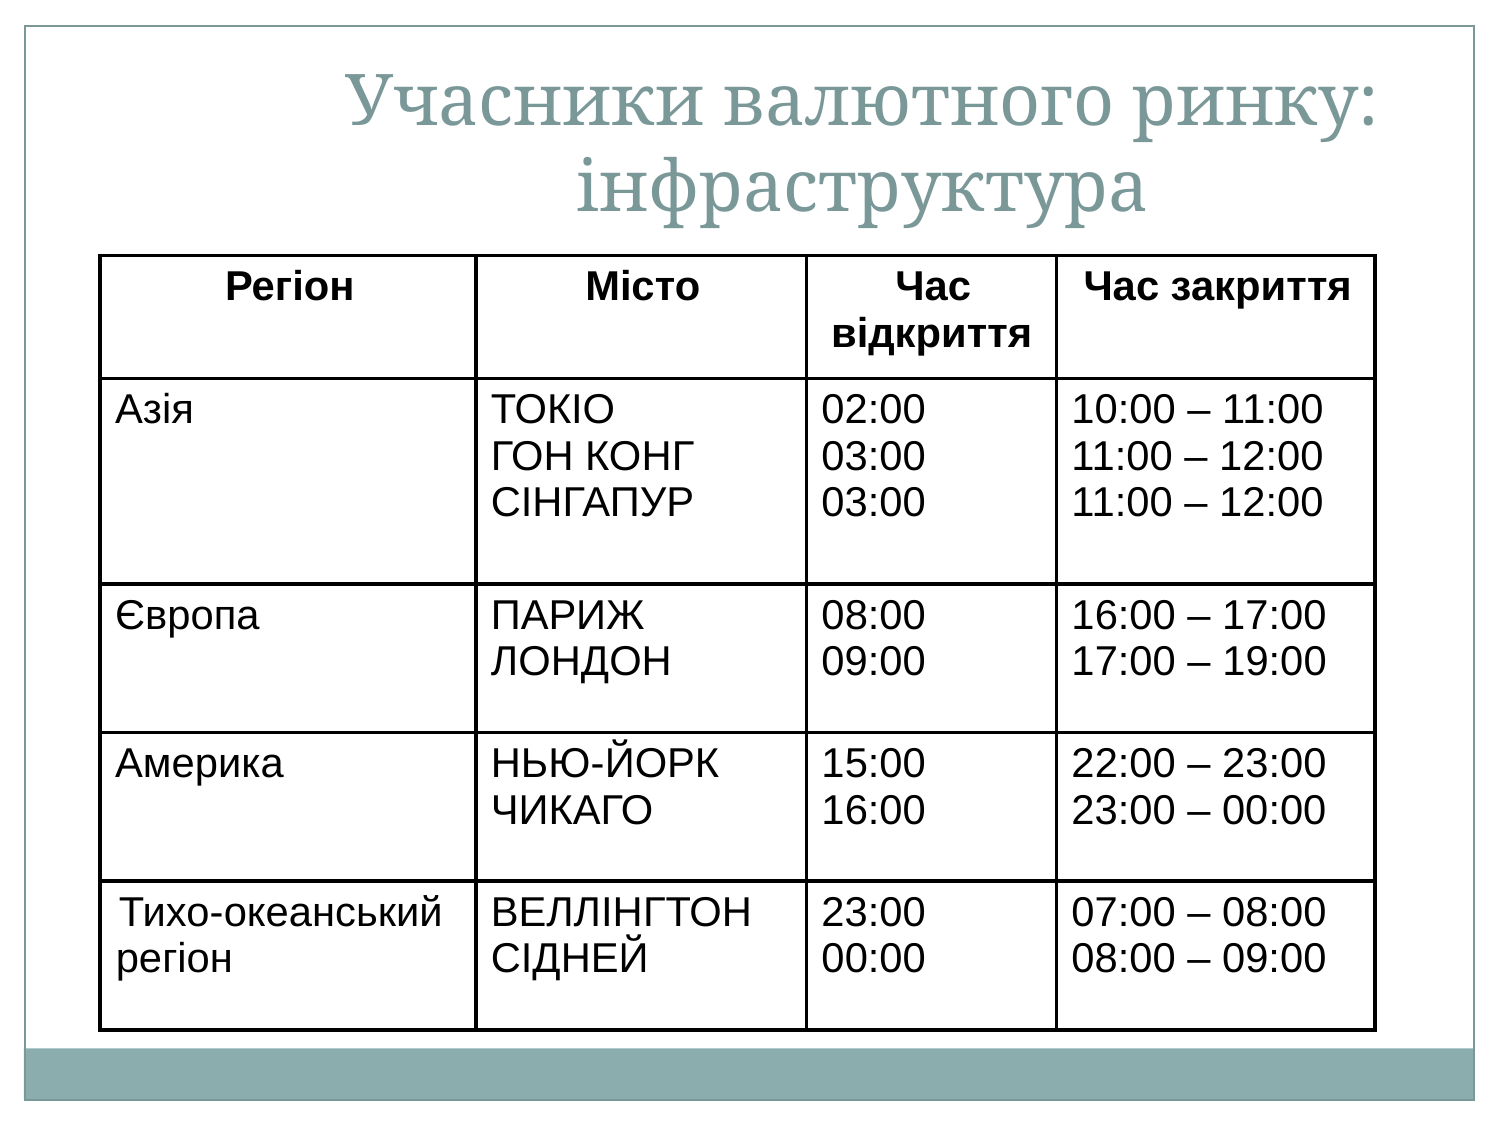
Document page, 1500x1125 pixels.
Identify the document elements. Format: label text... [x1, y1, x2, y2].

table_cell Азія [102, 380, 474, 582]
table_cell 16:00 – 17:00 17:00 – 19:00 [1058, 586, 1373, 731]
table_cell 15:00 16:00 [808, 734, 1055, 879]
table_cell 22:00 – 23:00 23:00 – 00:00 [1058, 734, 1373, 879]
table_cell Тихо-океанський регіон [102, 883, 474, 1028]
table_cell 08:00 09:00 [808, 586, 1055, 731]
table_cell 10:00 – 11:00 11:00 – 12:00 11:00 – 12:00 [1058, 380, 1373, 582]
table_header Час закриття [1058, 257, 1373, 377]
table_cell Америка [102, 734, 474, 879]
table_cell Європа [102, 586, 474, 731]
table_cell ПАРИЖ ЛОНДОН [478, 586, 805, 731]
table_cell 07:00 – 08:00 08:00 – 09:00 [1058, 883, 1373, 1028]
table_cell ТОКІО ГОН КОНГ СІНГАПУР [478, 380, 805, 582]
table_header Місто [478, 257, 805, 377]
title Учасники валютного ринку: інфраструктура [224, 45, 1500, 234]
table_header Час відкриття [808, 257, 1055, 377]
table_cell 23:00 00:00 [808, 883, 1055, 1028]
table_cell НЬЮ-ЙОРК ЧИКАГО [478, 734, 805, 879]
table_header Регіон [102, 257, 474, 377]
table_cell 02:00 03:00 03:00 [808, 380, 1055, 582]
table_cell ВЕЛЛІНГТОН СІДНЕЙ [478, 883, 805, 1028]
